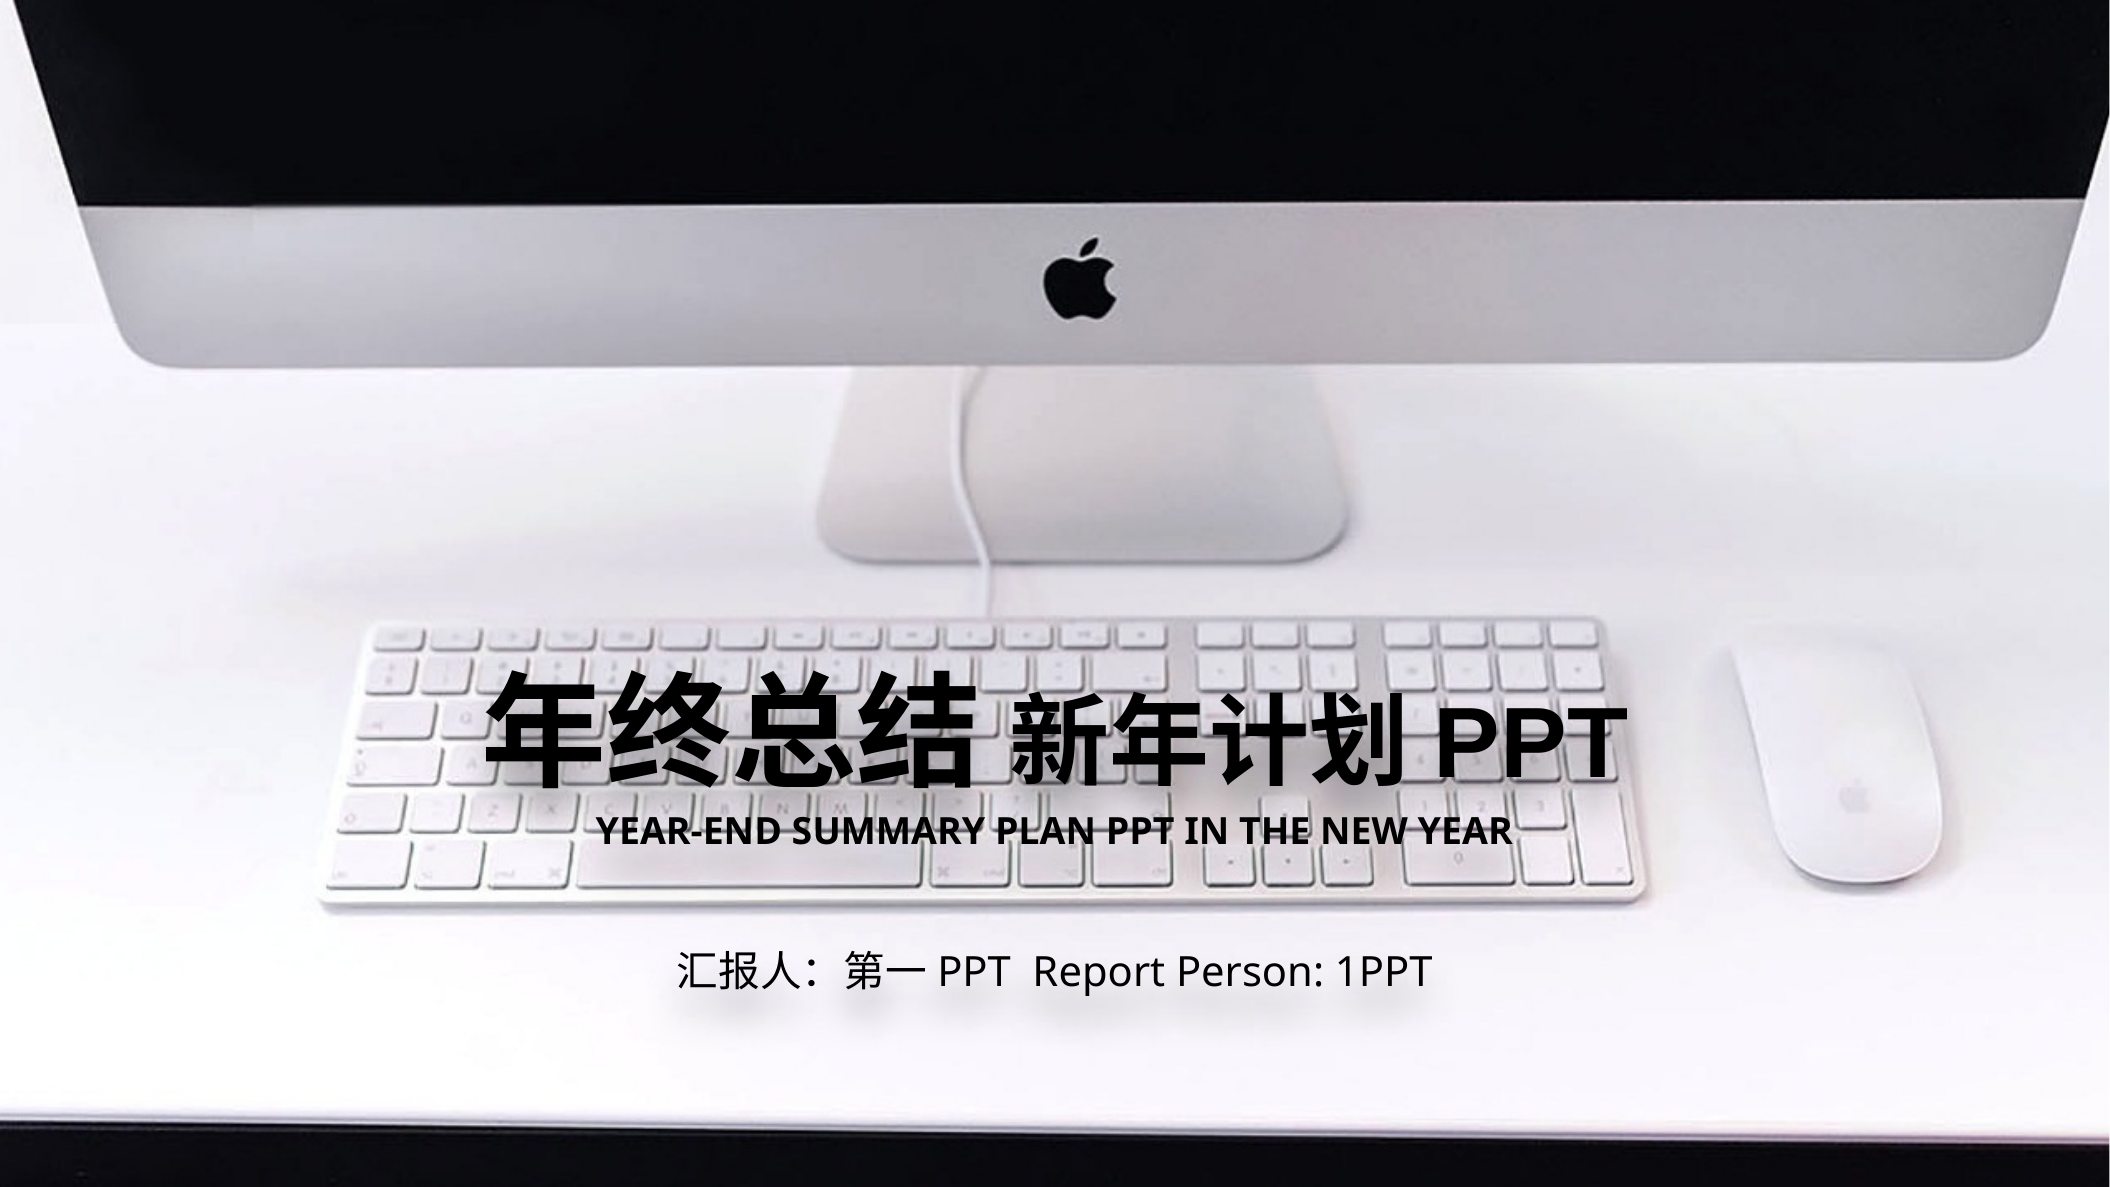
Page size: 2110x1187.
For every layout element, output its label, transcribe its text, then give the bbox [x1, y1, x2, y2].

text_box 汇报人：第一PPT Report Person: 1PPT [490, 945, 1619, 996]
text_box [0, 0, 2110, 1187]
text_box 年终总结 新年计划PPT [450, 652, 1660, 803]
text_box Year-end summary plan PPT in the New Year [453, 807, 1656, 853]
